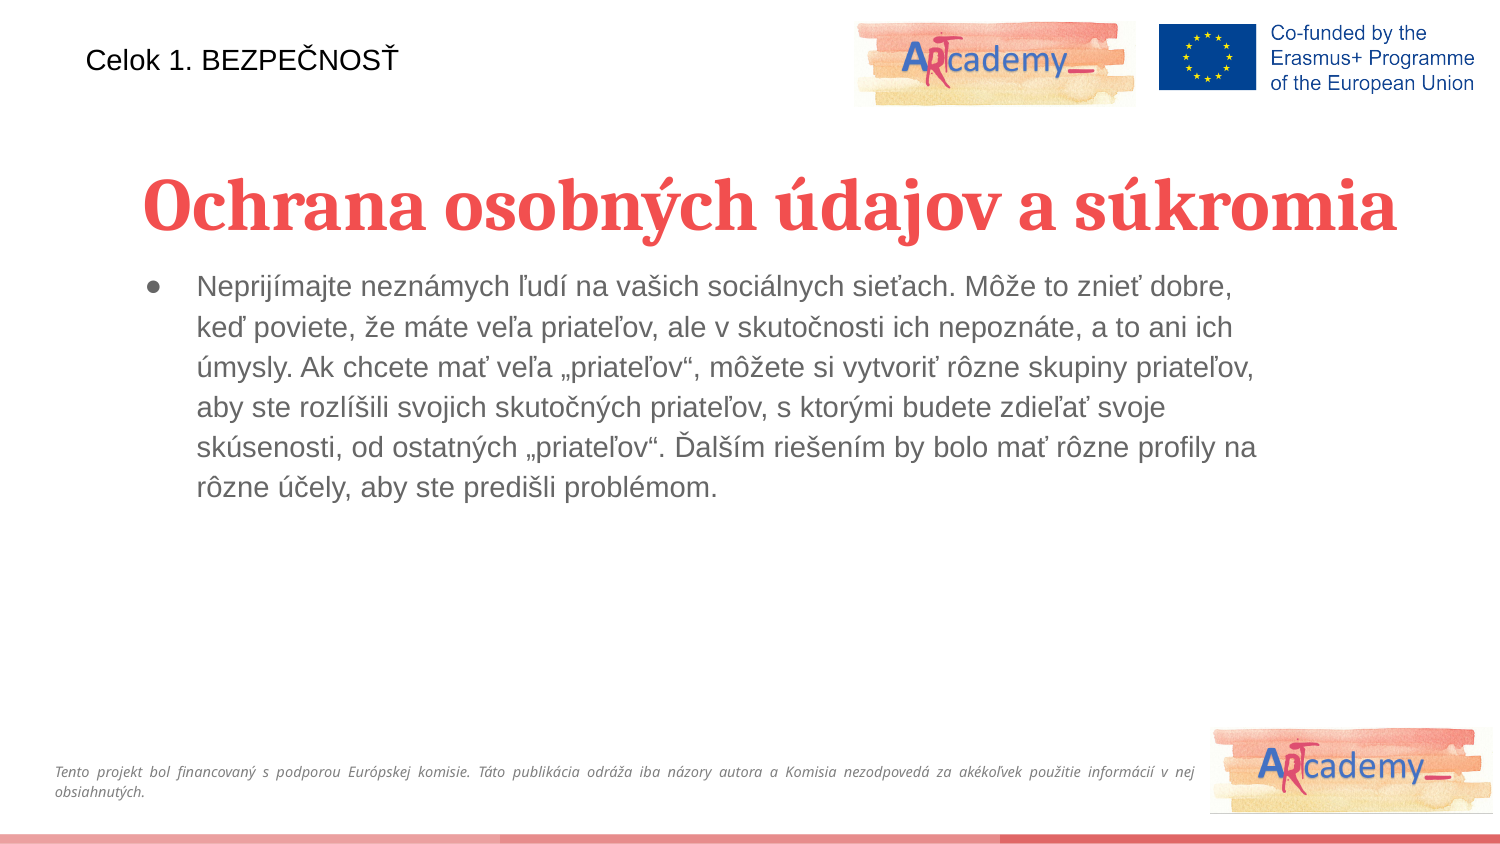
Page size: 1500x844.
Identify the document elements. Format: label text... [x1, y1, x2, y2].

picture [1158, 24, 1474, 94]
text_box Celok 1. BEZPEČNOSŤ [70, 33, 492, 84]
list Neprijímajte neznámych ľudí na vašich sociálnych sieťach. Môže to znieť dobre, keď poviete, že máte veľa priateľov, ale v skutočnosti ich nepoznáte, a to ani ich úmysly. Ak chcete mať veľa „priateľov“, môžete si vytvoriť rôzne skupiny priateľov, aby ste rozlíšili svojich skutočných priateľov, s ktorými budete zdieľať svoje skúsenosti, od ostatných „priateľov“. Ďalším riešením by bolo mať rôzne profily na rôzne účely, aby ste predišli problémom. [106, 247, 1278, 534]
text_box Tento projekt bol financovaný s podporou Európskej komisie. Táto publikácia odráža iba názory autora a Komisia nezodpovedá za akékoľvek použitie informácií v nej obsiahnutých. [39, 754, 1205, 799]
picture [1210, 709, 1493, 844]
title Ochrana osobných údajov a súkromia [70, 53, 1474, 261]
picture [854, 2, 1137, 138]
